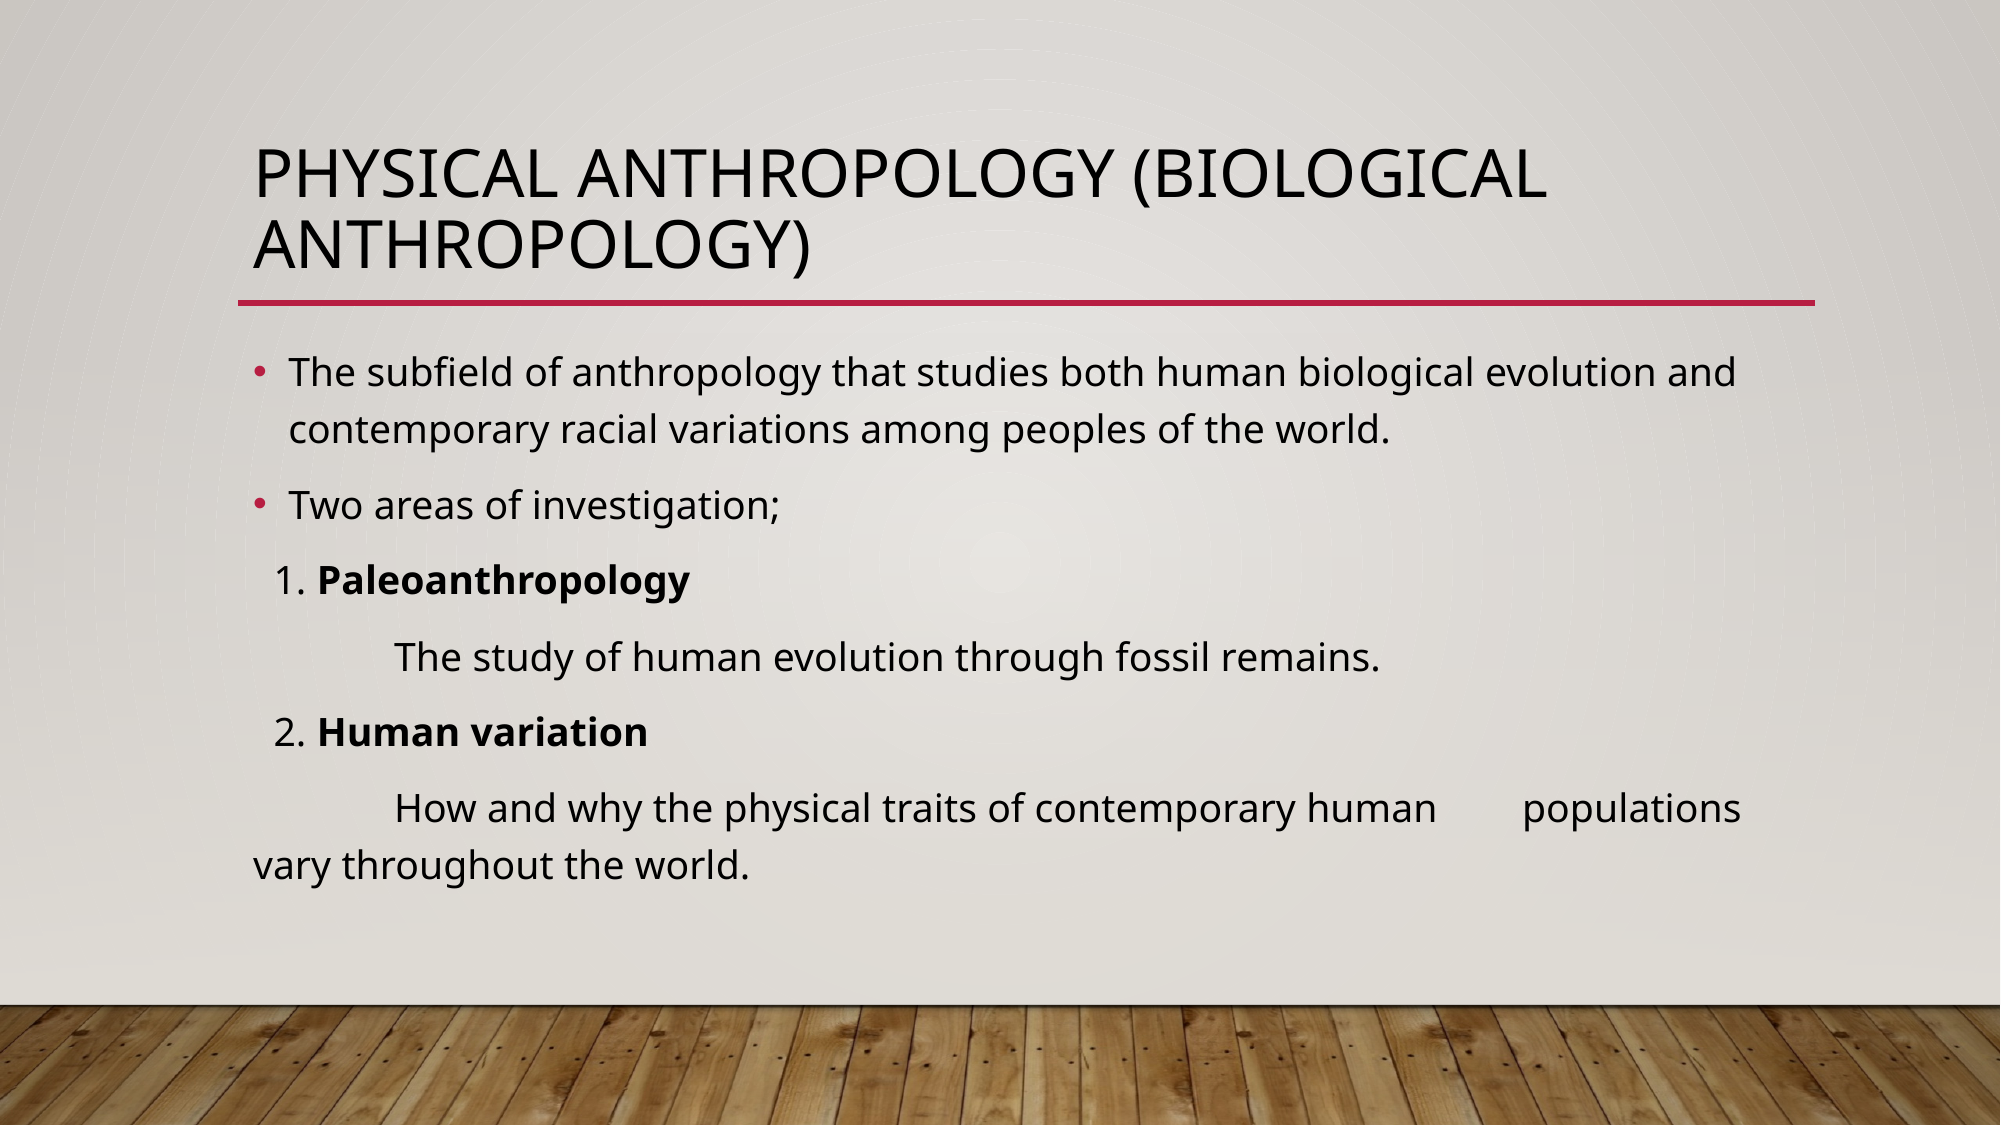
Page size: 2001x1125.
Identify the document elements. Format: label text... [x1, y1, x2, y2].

title physical anthropology (biological anthropology) [238, 131, 1814, 305]
picture [0, 1005, 2000, 1125]
list The subfield of anthropology that studies both human biological evolution and contemporary racial variations among peoples of the world. Two areas of investigation; 1. Paleoanthropology The study of human evolution through fossil remains. 2. Human variation How and why the physical traits of contemporary human populations vary throughout the world. [238, 330, 1814, 897]
